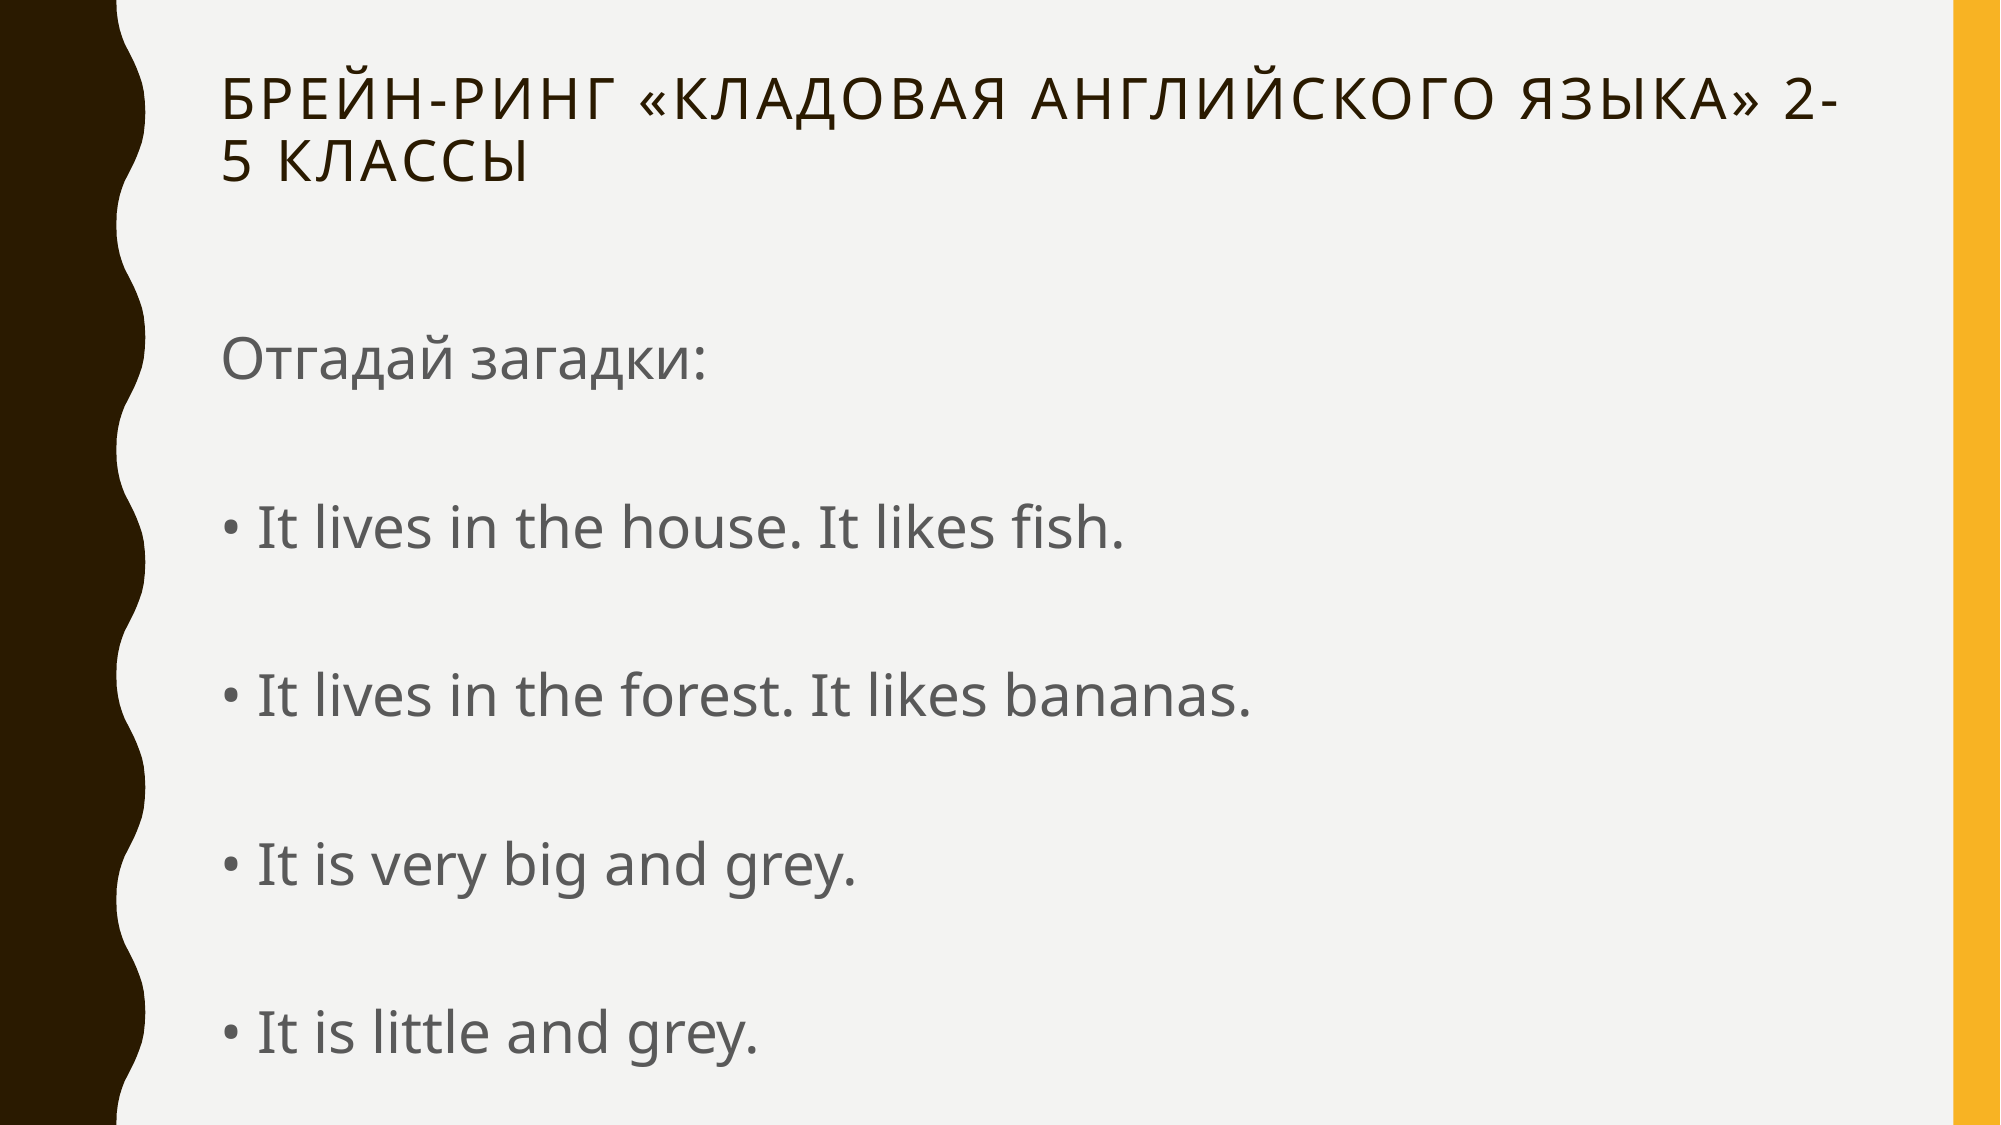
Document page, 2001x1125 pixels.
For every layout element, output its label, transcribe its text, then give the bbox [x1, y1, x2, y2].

list Отгадай загадки: • It lives in the house. It likes fish. • It lives in the forest. It likes bananas. • It is very big and grey. • It is little and grey. [205, 306, 1875, 1090]
title Брейн-ринг «Кладовая английского языка» 2-5 классы [205, 62, 1875, 204]
